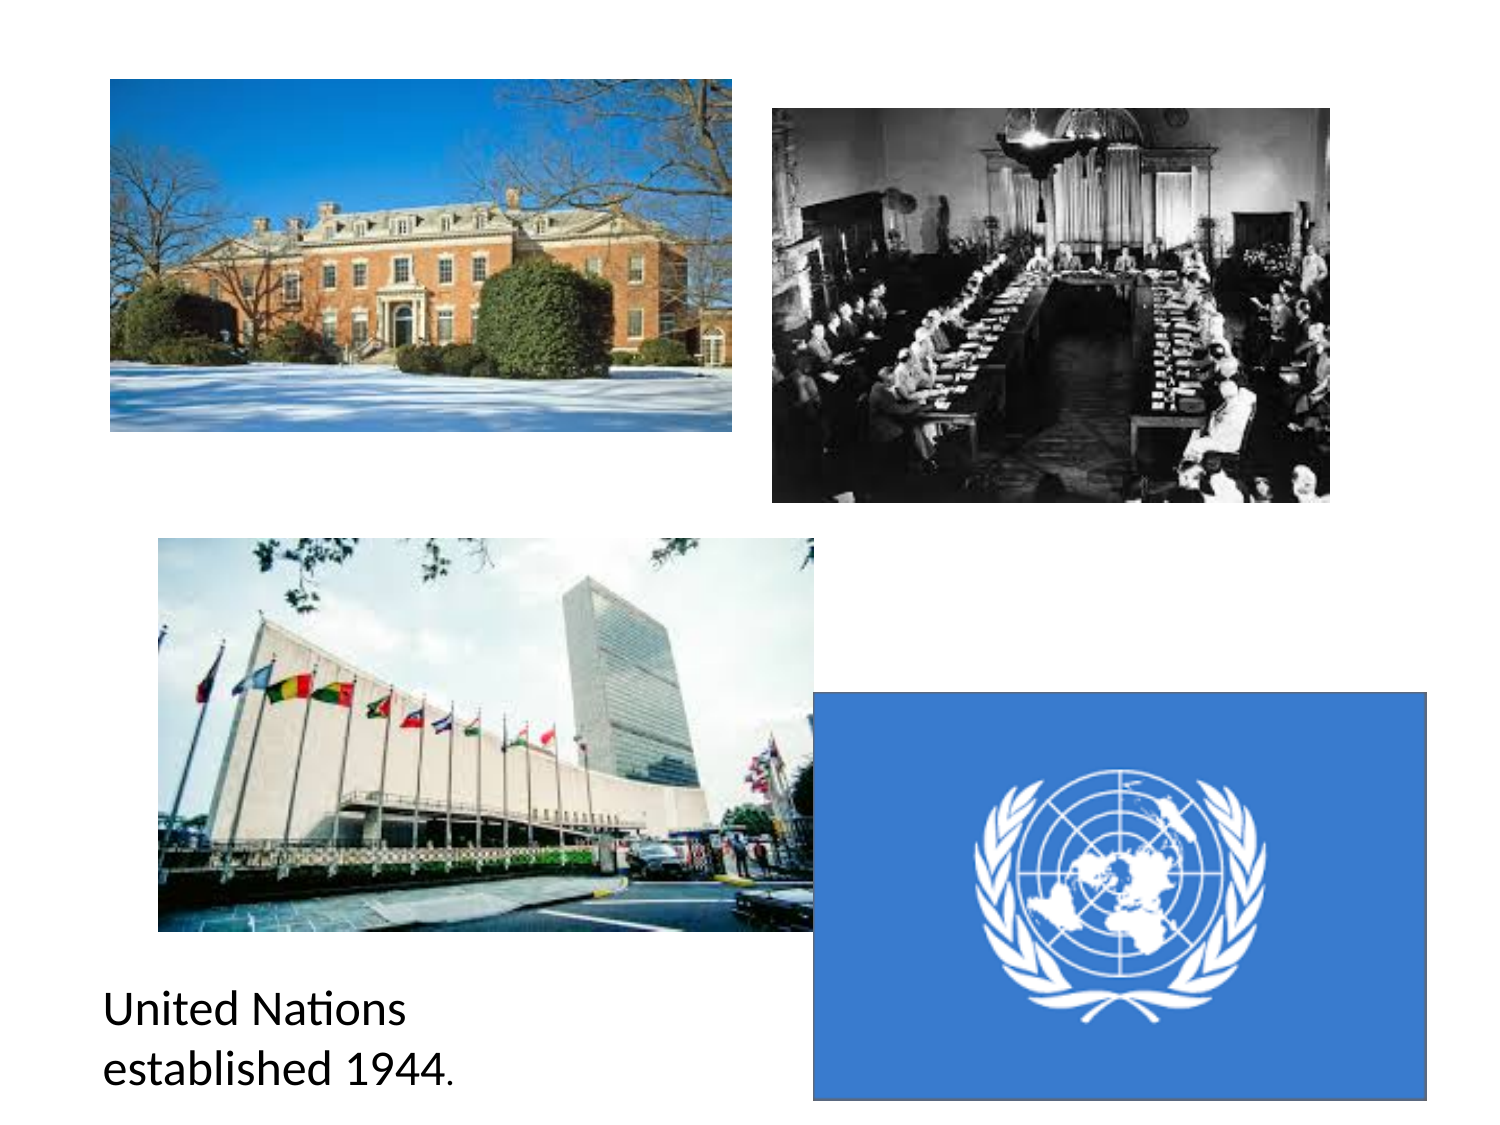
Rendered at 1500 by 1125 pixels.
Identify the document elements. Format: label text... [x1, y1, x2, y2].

picture [110, 78, 732, 432]
picture [158, 538, 1428, 1102]
text_box United Nations established 1944. [87, 968, 470, 1104]
picture [772, 108, 1330, 503]
